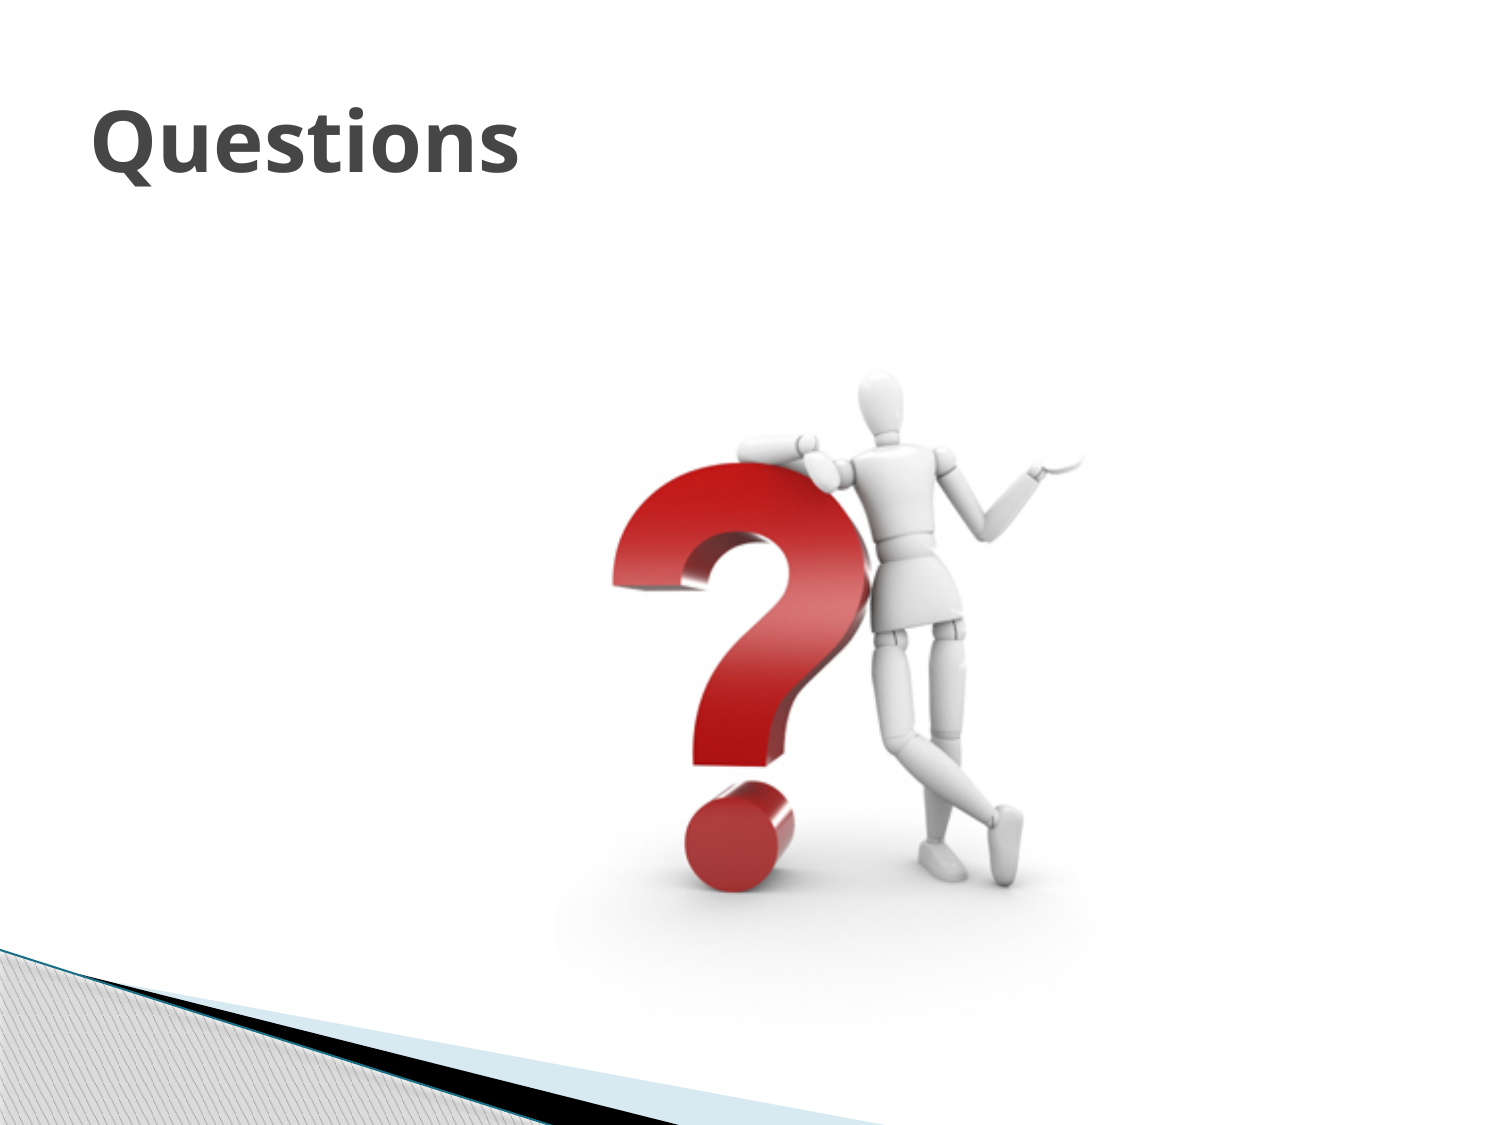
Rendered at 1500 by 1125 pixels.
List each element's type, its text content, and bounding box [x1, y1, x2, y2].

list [554, 237, 1147, 1026]
title Questions [75, 45, 1425, 233]
